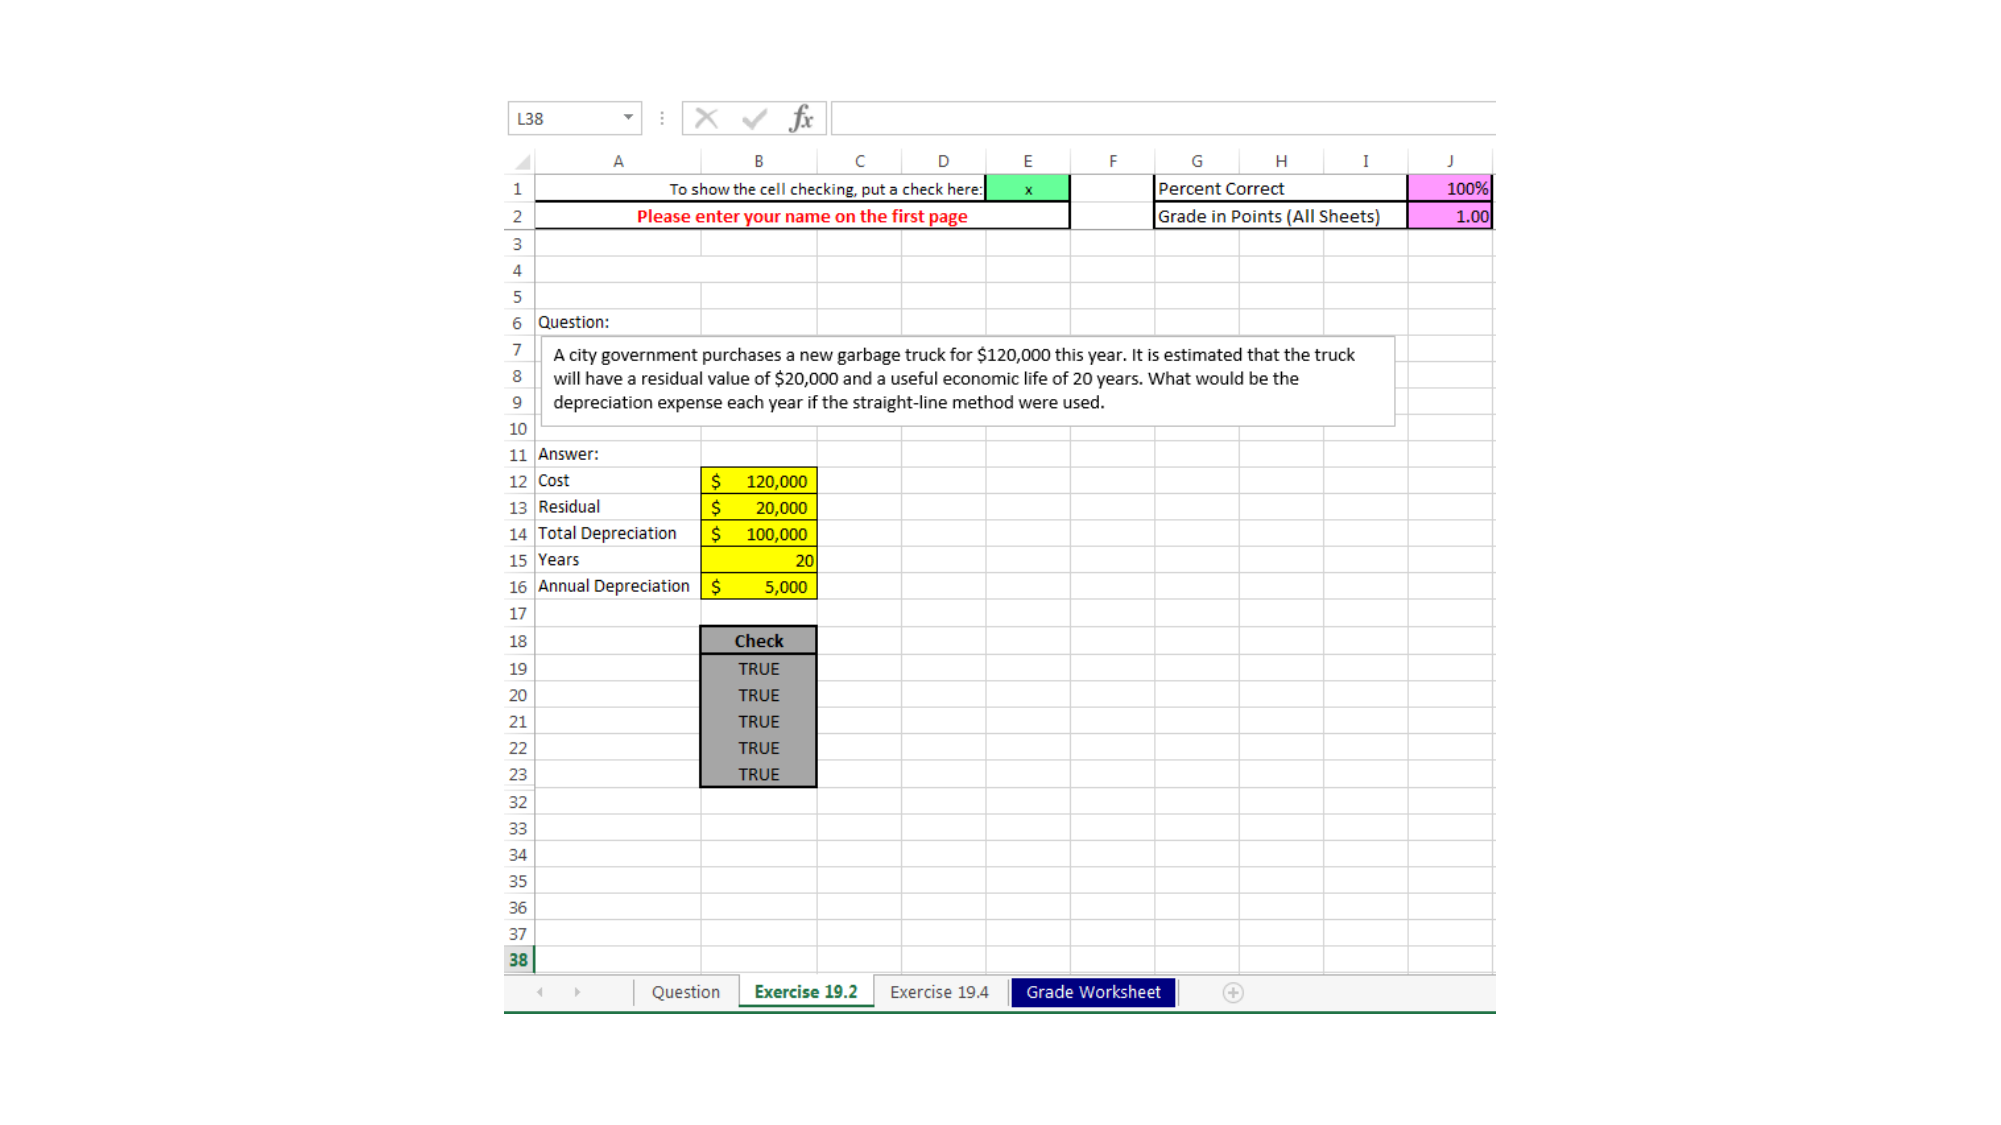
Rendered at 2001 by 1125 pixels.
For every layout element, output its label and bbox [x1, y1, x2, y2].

list [504, 88, 1496, 1014]
